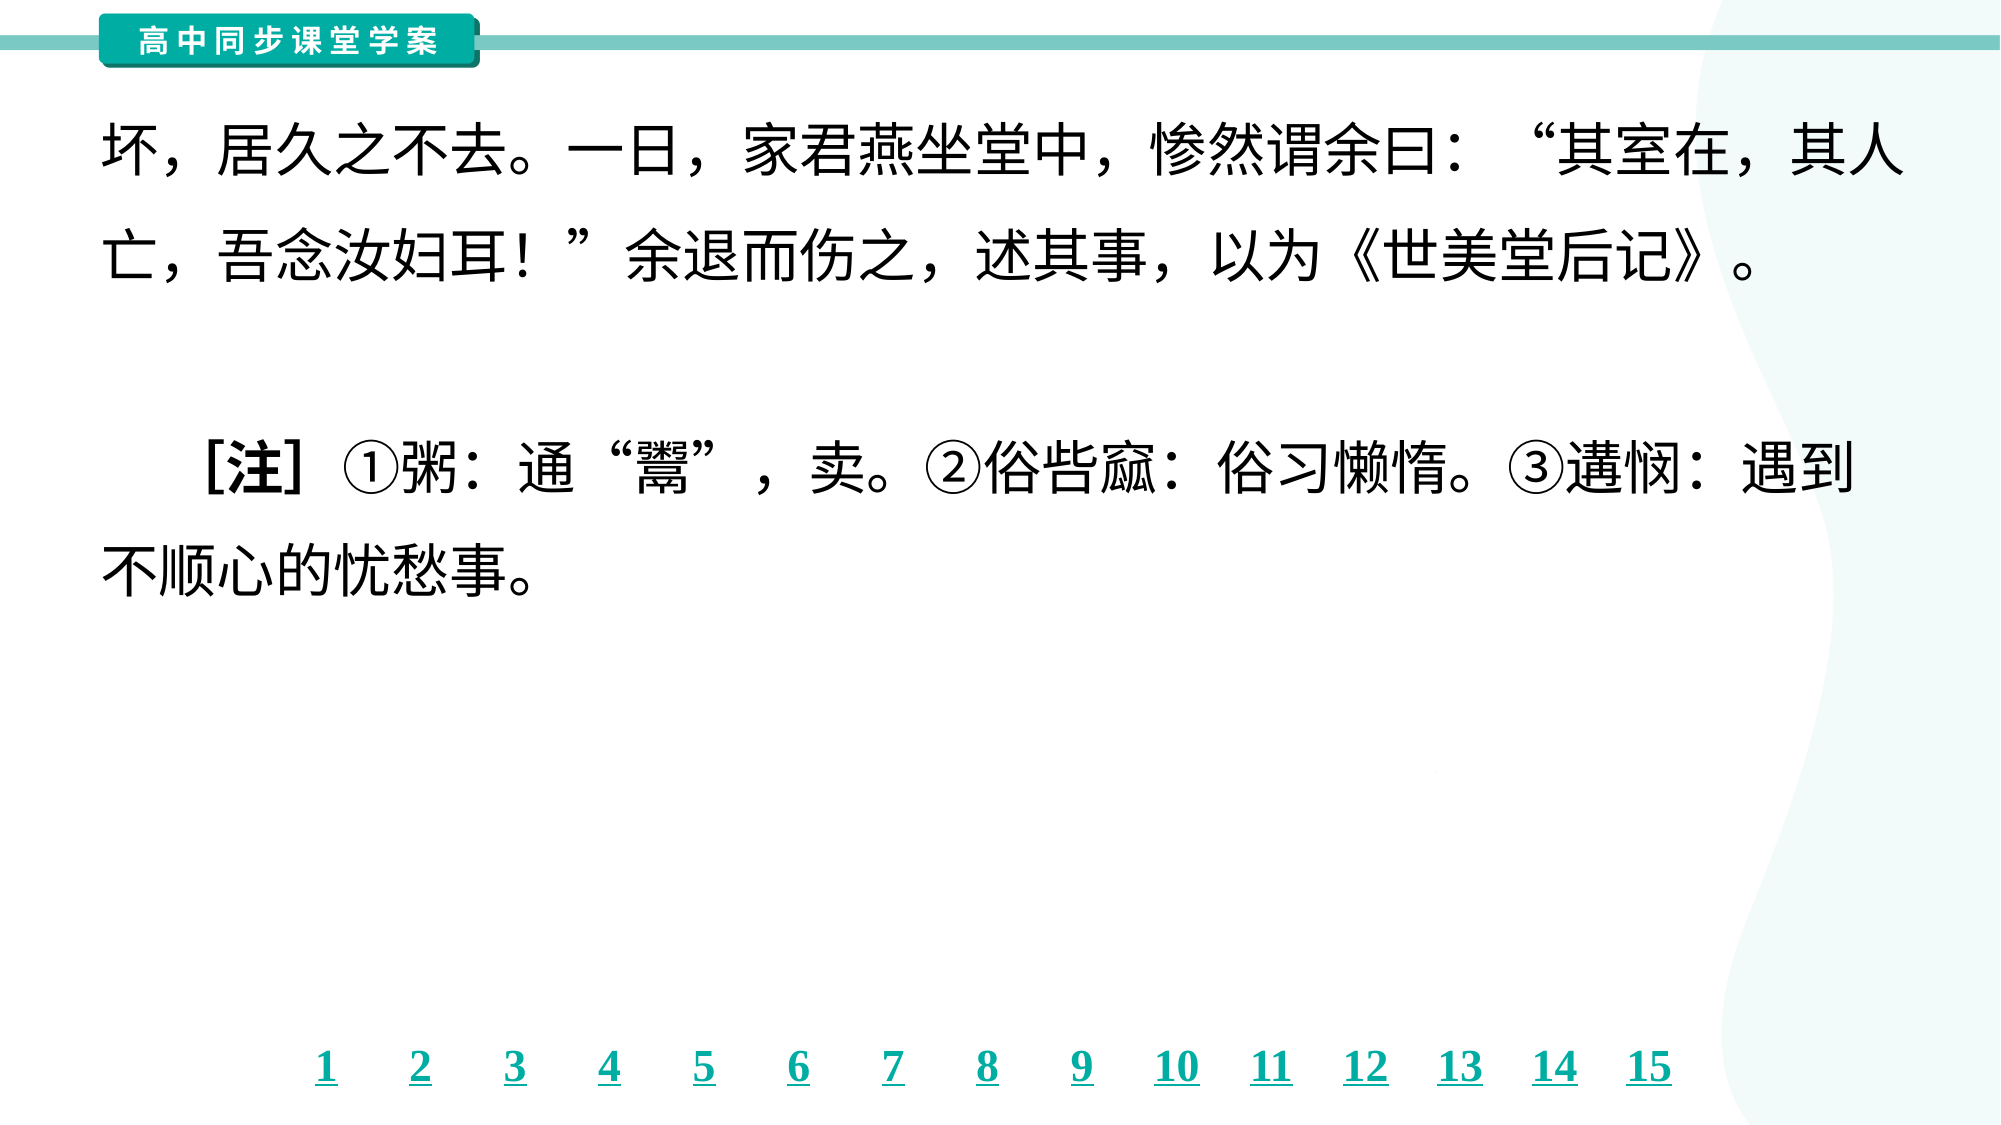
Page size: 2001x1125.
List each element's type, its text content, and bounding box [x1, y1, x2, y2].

text_box 坏，居久之不去。一日，家君燕坐堂中，惨然谓余曰：“其室在，其人 亡，吾念汝妇耳！”余退而伤之，述其事，以为《世美堂后记》。 （摘编自归有光《震川先生集》） ［注］①粥：通“鬻”，卖。②俗呰窳：俗习懒惰。③遘悯：遇到 不顺心的忧愁事。#1.1.7 [100, 76, 1899, 593]
picture [0, 0, 2000, 1125]
